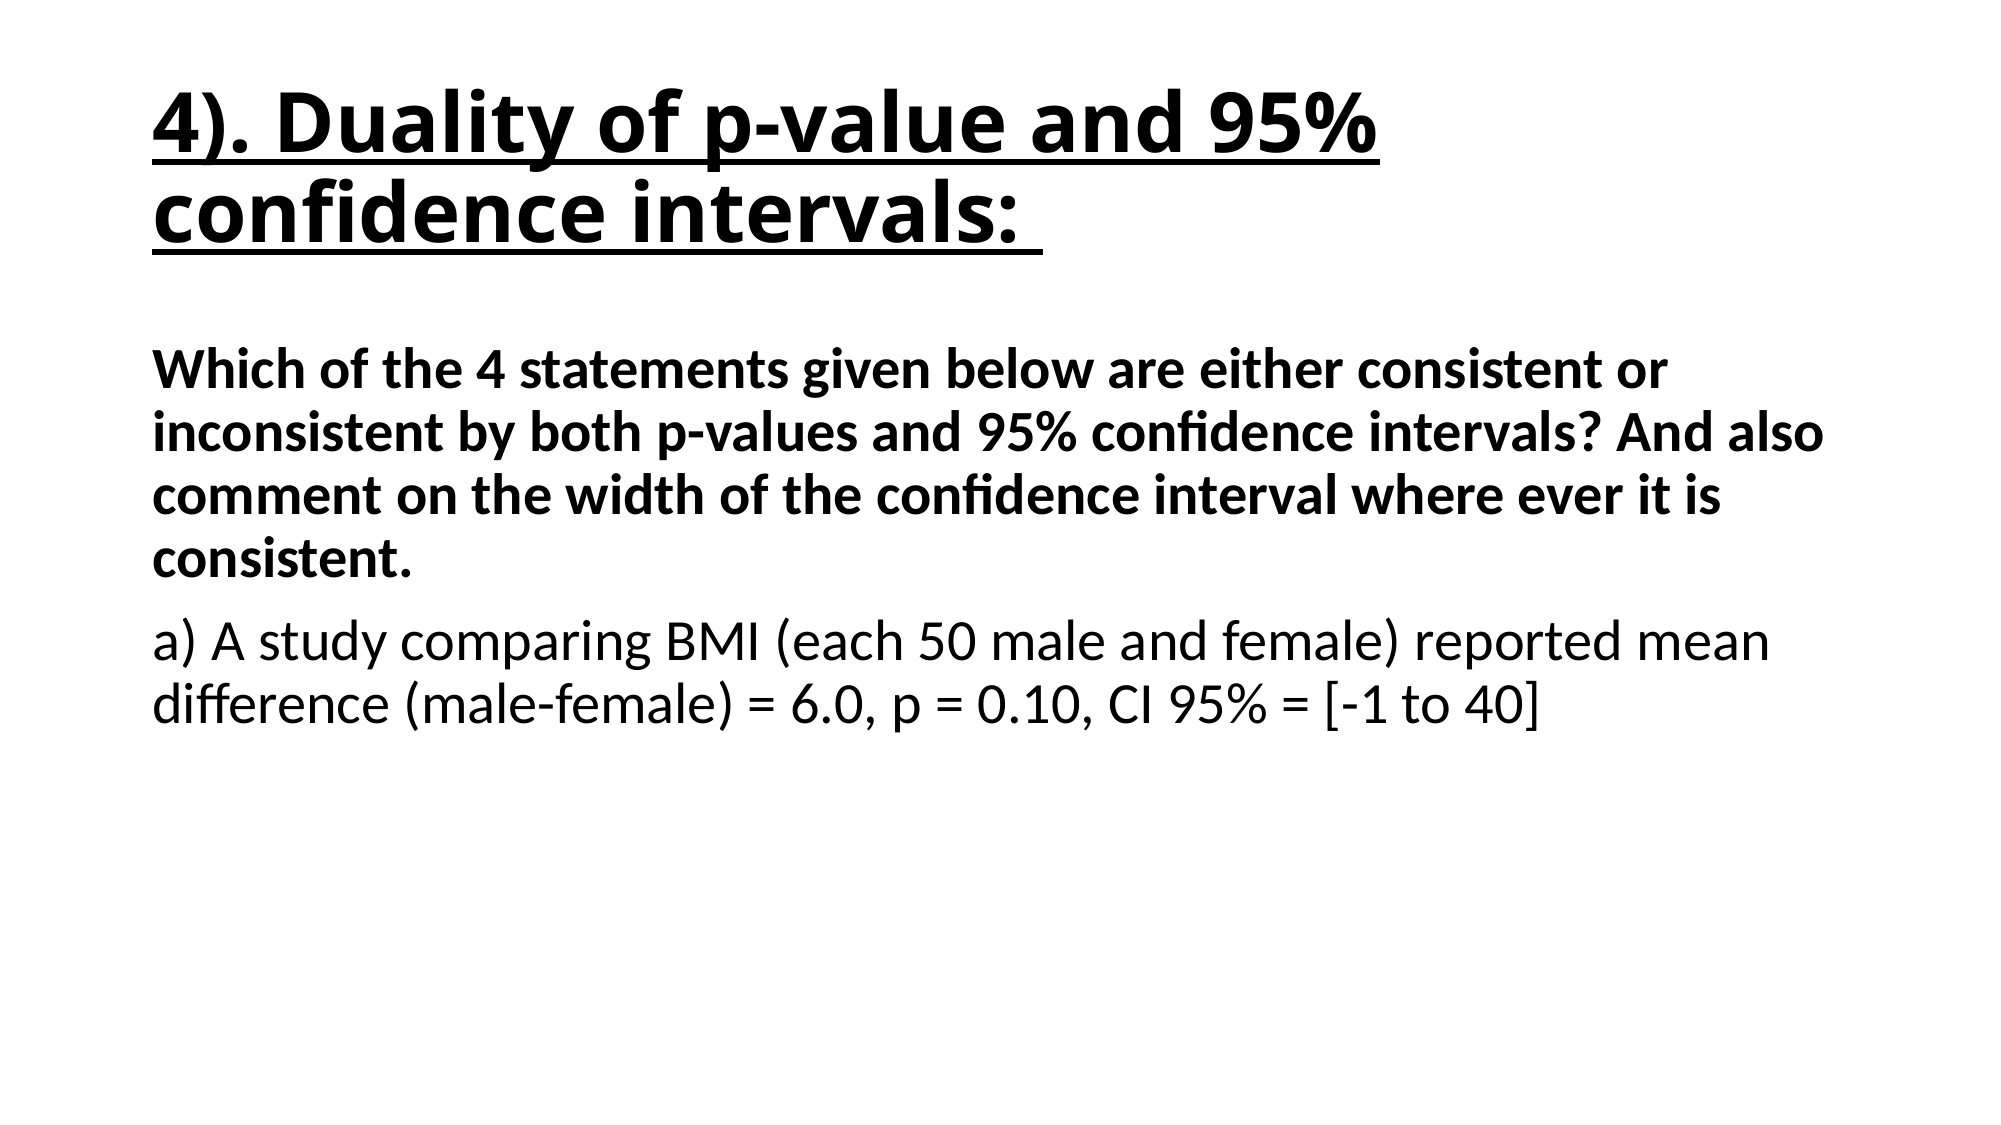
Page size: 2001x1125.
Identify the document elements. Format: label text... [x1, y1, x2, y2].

title 4). Duality of p-value and 95% confidence intervals: [137, 62, 1863, 280]
list Which of the 4 statements given below are either consistent or inconsistent by both p-values and 95% confidence intervals? And also comment on the width of the confidence interval where ever it is consistent. a) A study comparing BMI (each 50 male and female) reported mean difference (male-female) = 6.0, p = 0.10, CI 95% = [-1 to 40] [137, 330, 1863, 1045]
